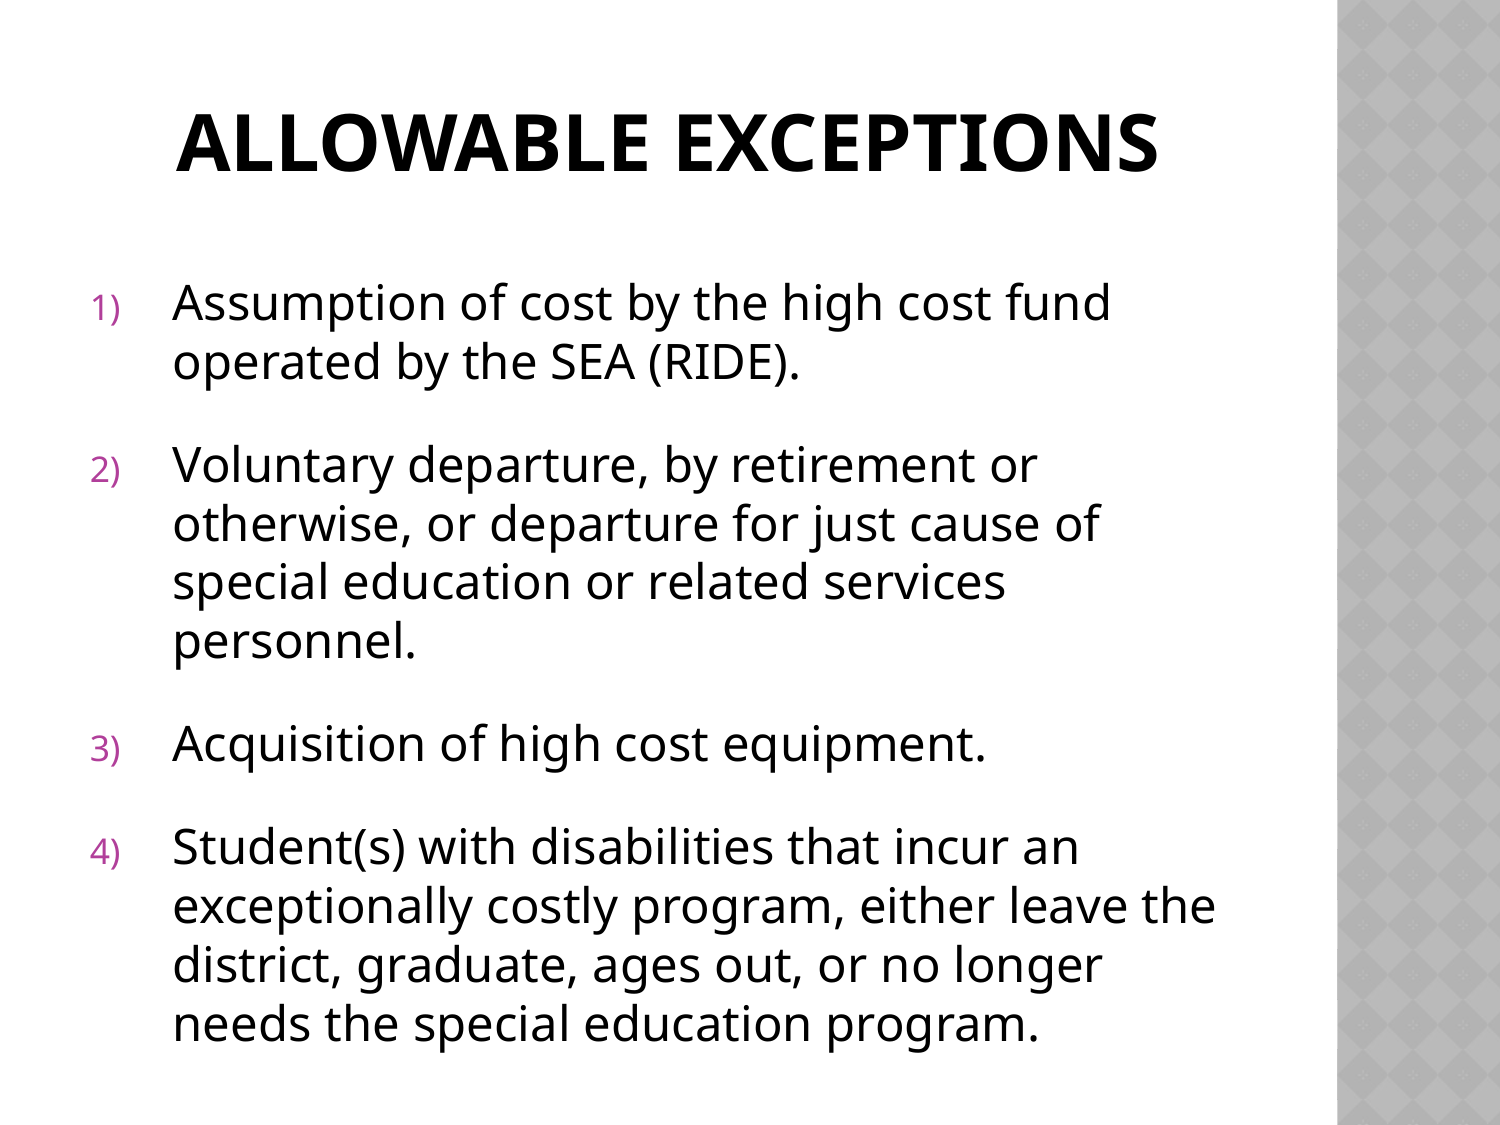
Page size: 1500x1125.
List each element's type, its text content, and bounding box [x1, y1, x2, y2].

list Assumption of cost by the high cost fund operated by the SEA (RIDE). Voluntary departure, by retirement or otherwise, or departure for just cause of special education or related services personnel. Acquisition of high cost equipment. Student(s) with disabilities that incur an exceptionally costly program, either leave the district, graduate, ages out, or no longer needs the special education program. [75, 264, 1263, 1059]
title Allowable exceptions [75, 52, 1263, 188]
